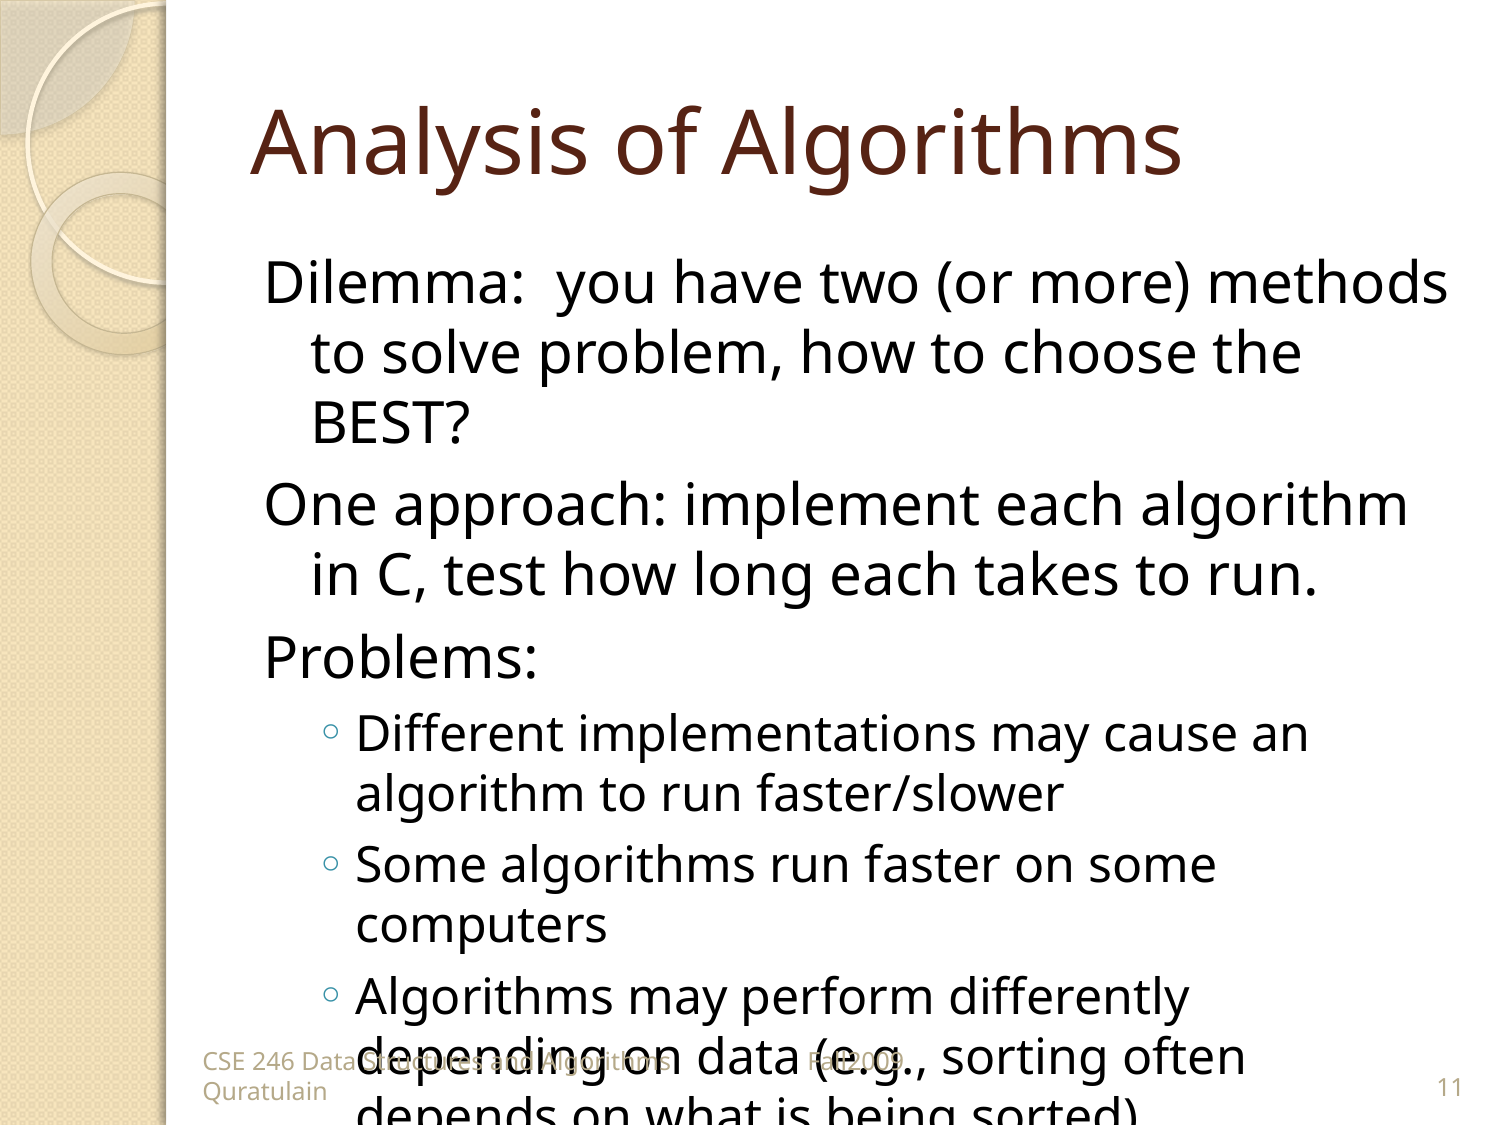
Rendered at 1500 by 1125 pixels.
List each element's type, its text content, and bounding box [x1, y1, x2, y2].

title Analysis of Algorithms [235, 45, 1466, 233]
slide_number 11 [1413, 1034, 1488, 1113]
footer CSE 246 Data Structures and Algorithms Fall2009 Quratulain [187, 1034, 1413, 1113]
list Dilemma: you have two (or more) methods to solve problem, how to choose the BEST? One approach: implement each algorithm in C, test how long each takes to run. Problems: Different implementations may cause an algorithm to run faster/slower Some algorithms run faster on some computers Algorithms may perform differently depending on data (e.g., sorting often depends on what is being sorted) [235, 237, 1466, 1025]
